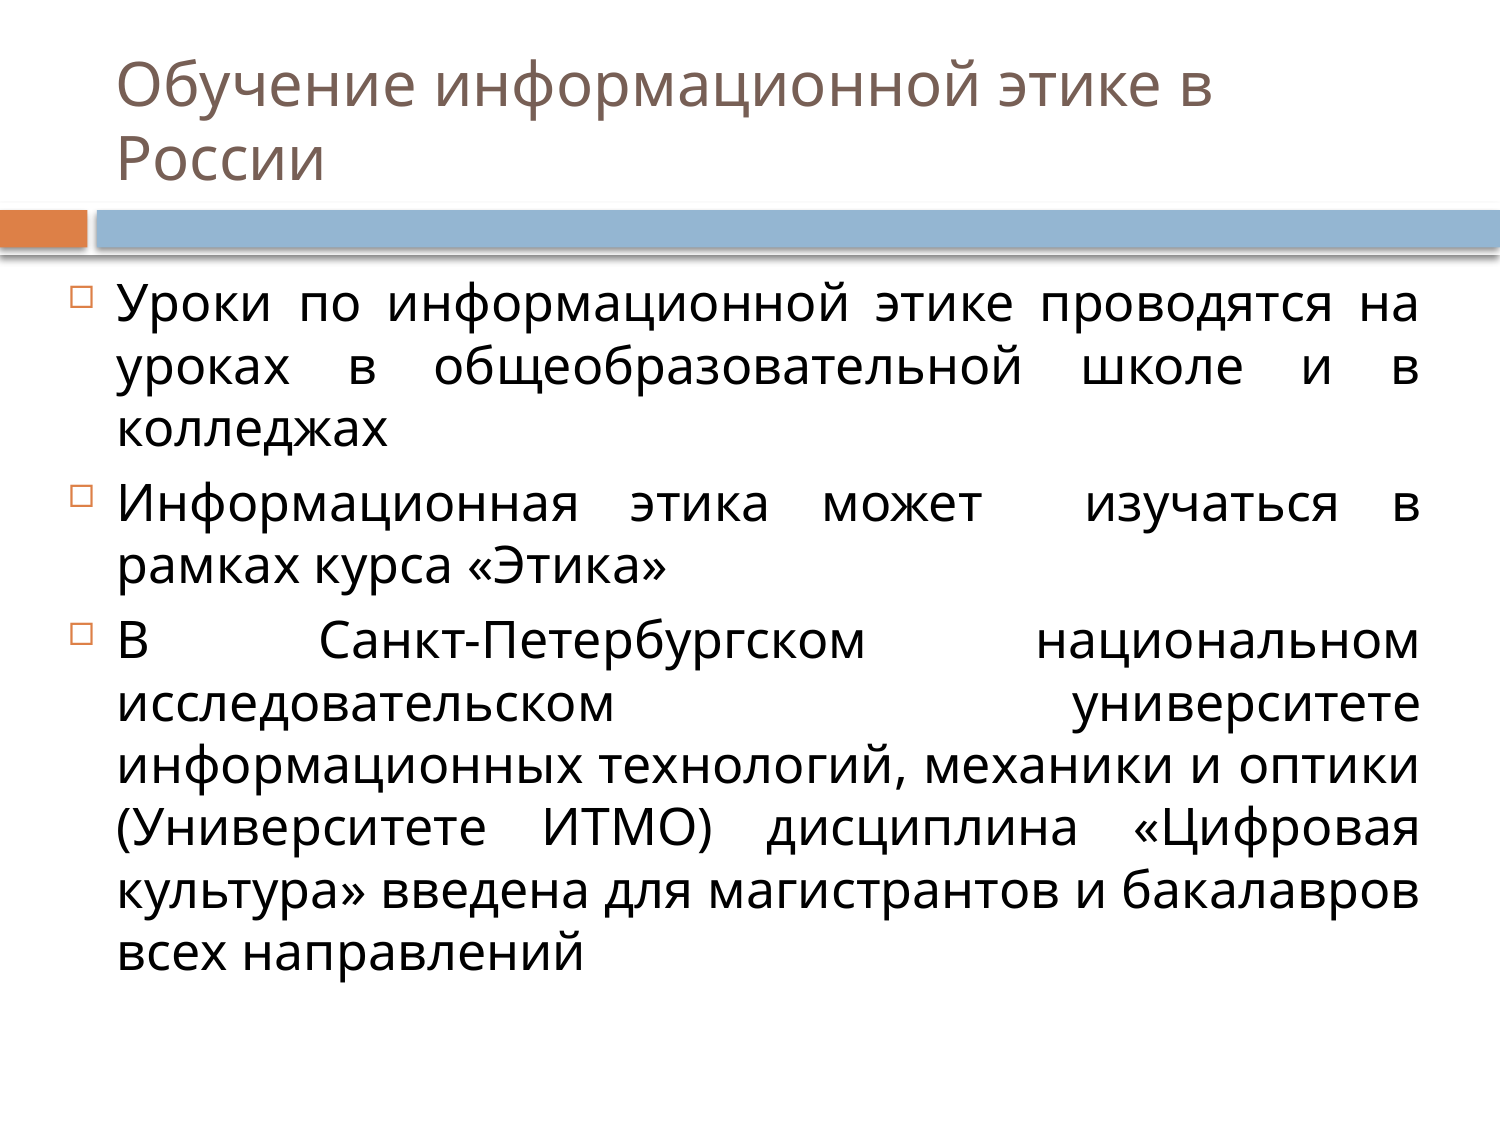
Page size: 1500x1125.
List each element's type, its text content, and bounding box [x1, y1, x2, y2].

title Обучение информационной этике в России [100, 37, 1438, 200]
list Уроки по информационной этике проводятся на уроках в общеобразовательной школе и в колледжах Информационная этика может изучаться в рамках курса «Этика» В Санкт-Петербургском национальном исследовательском университете информационных технологий, механики и оптики (Университете ИТМО) дисциплина «Цифровая культура» введена для магистрантов и бакалавров всех направлений [53, 262, 1438, 1000]
